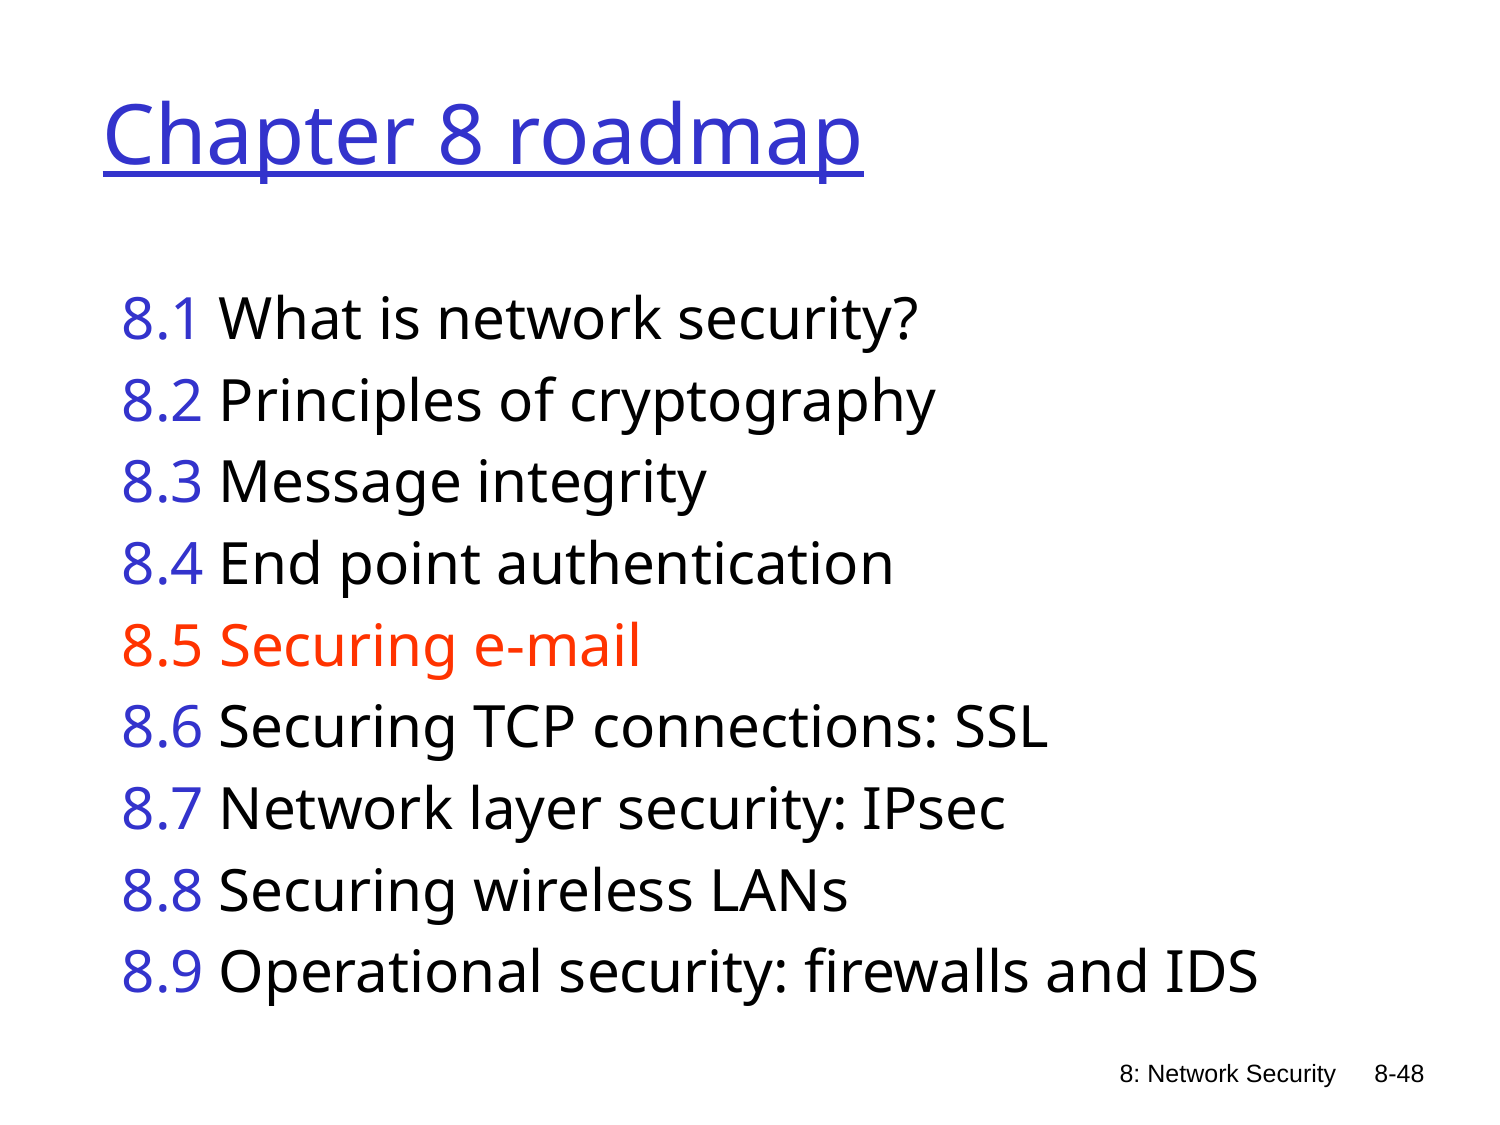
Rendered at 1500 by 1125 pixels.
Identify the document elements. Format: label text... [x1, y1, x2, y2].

list 8.1 What is network security? 8.2 Principles of cryptography 8.3 Message integrity 8.4 End point authentication 8.5 Securing e-mail 8.6 Securing TCP connections: SSL 8.7 Network layer security: IPsec 8.8 Securing wireless LANs 8.9 Operational security: firewalls and IDS [106, 273, 1382, 1037]
title Chapter 8 roadmap [87, 37, 1363, 225]
slide_number 8-48 [1320, 1050, 1440, 1099]
footer 8: Network Security [876, 1050, 1352, 1125]
